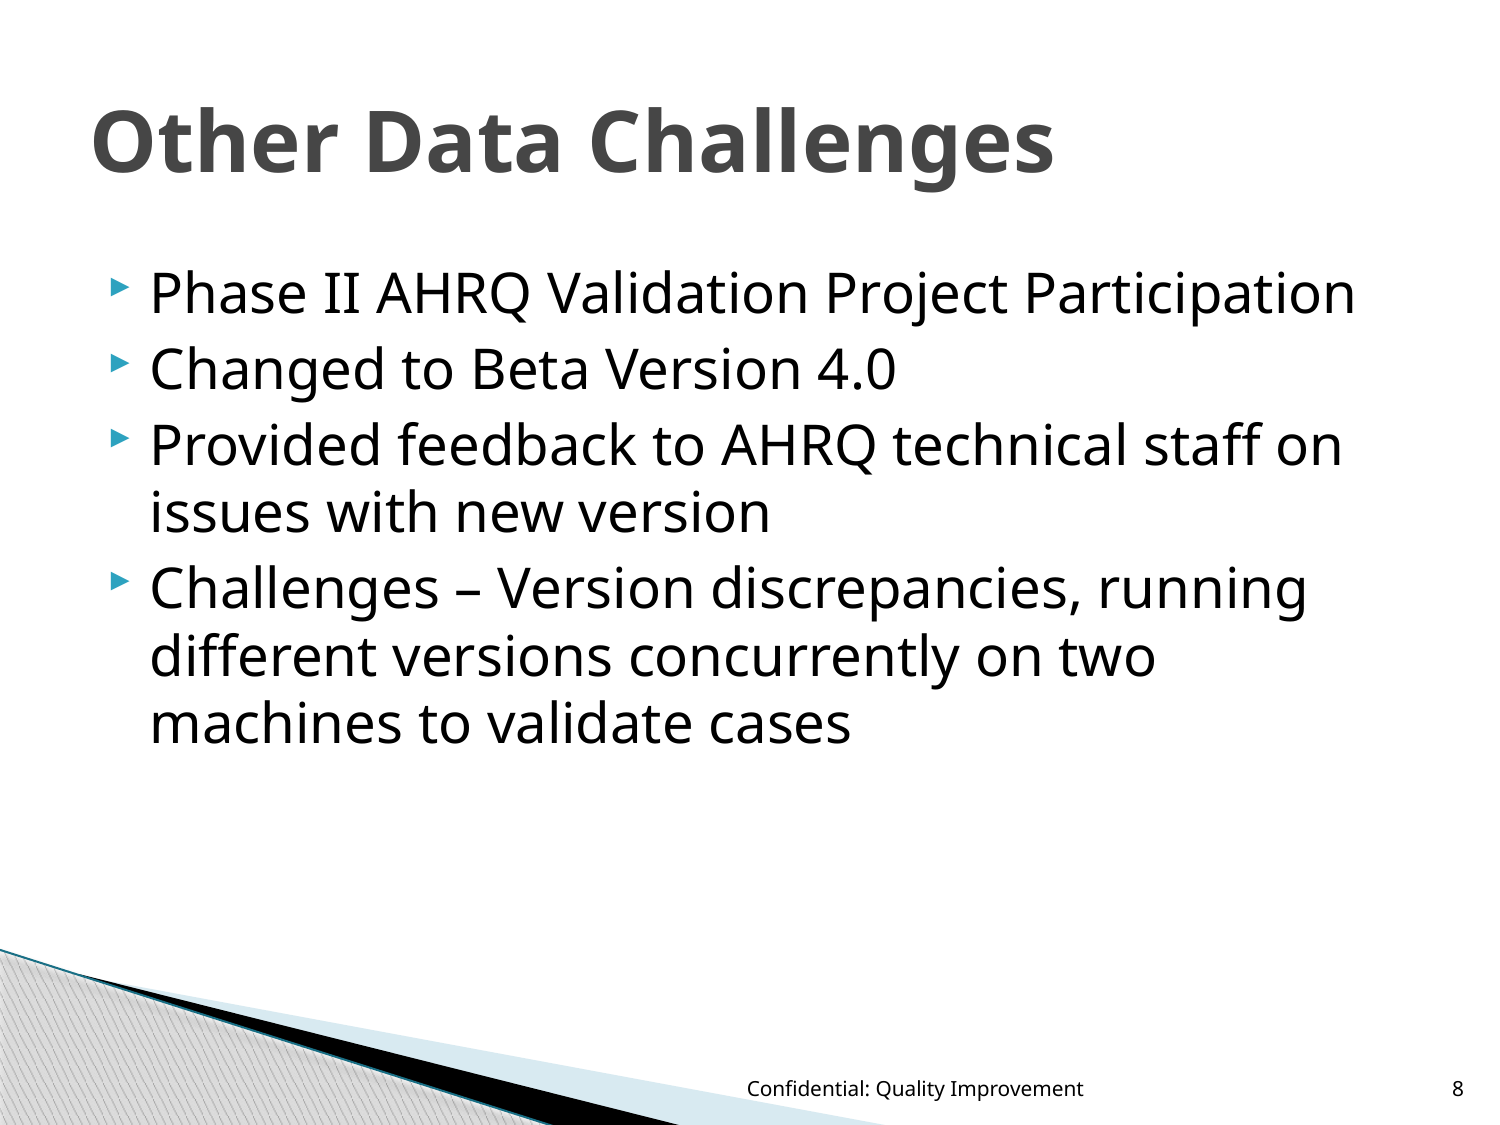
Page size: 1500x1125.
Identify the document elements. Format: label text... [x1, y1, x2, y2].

footer Confidential: Quality Improvement [718, 1051, 1105, 1112]
list Phase II AHRQ Validation Project Participation Changed to Beta Version 4.0 Provided feedback to AHRQ technical staff on issues with new version Challenges – Version discrepancies, running different versions concurrently on two machines to validate cases [75, 249, 1425, 993]
slide_number 8 [1418, 1051, 1479, 1112]
title Other Data Challenges [75, 45, 1425, 233]
